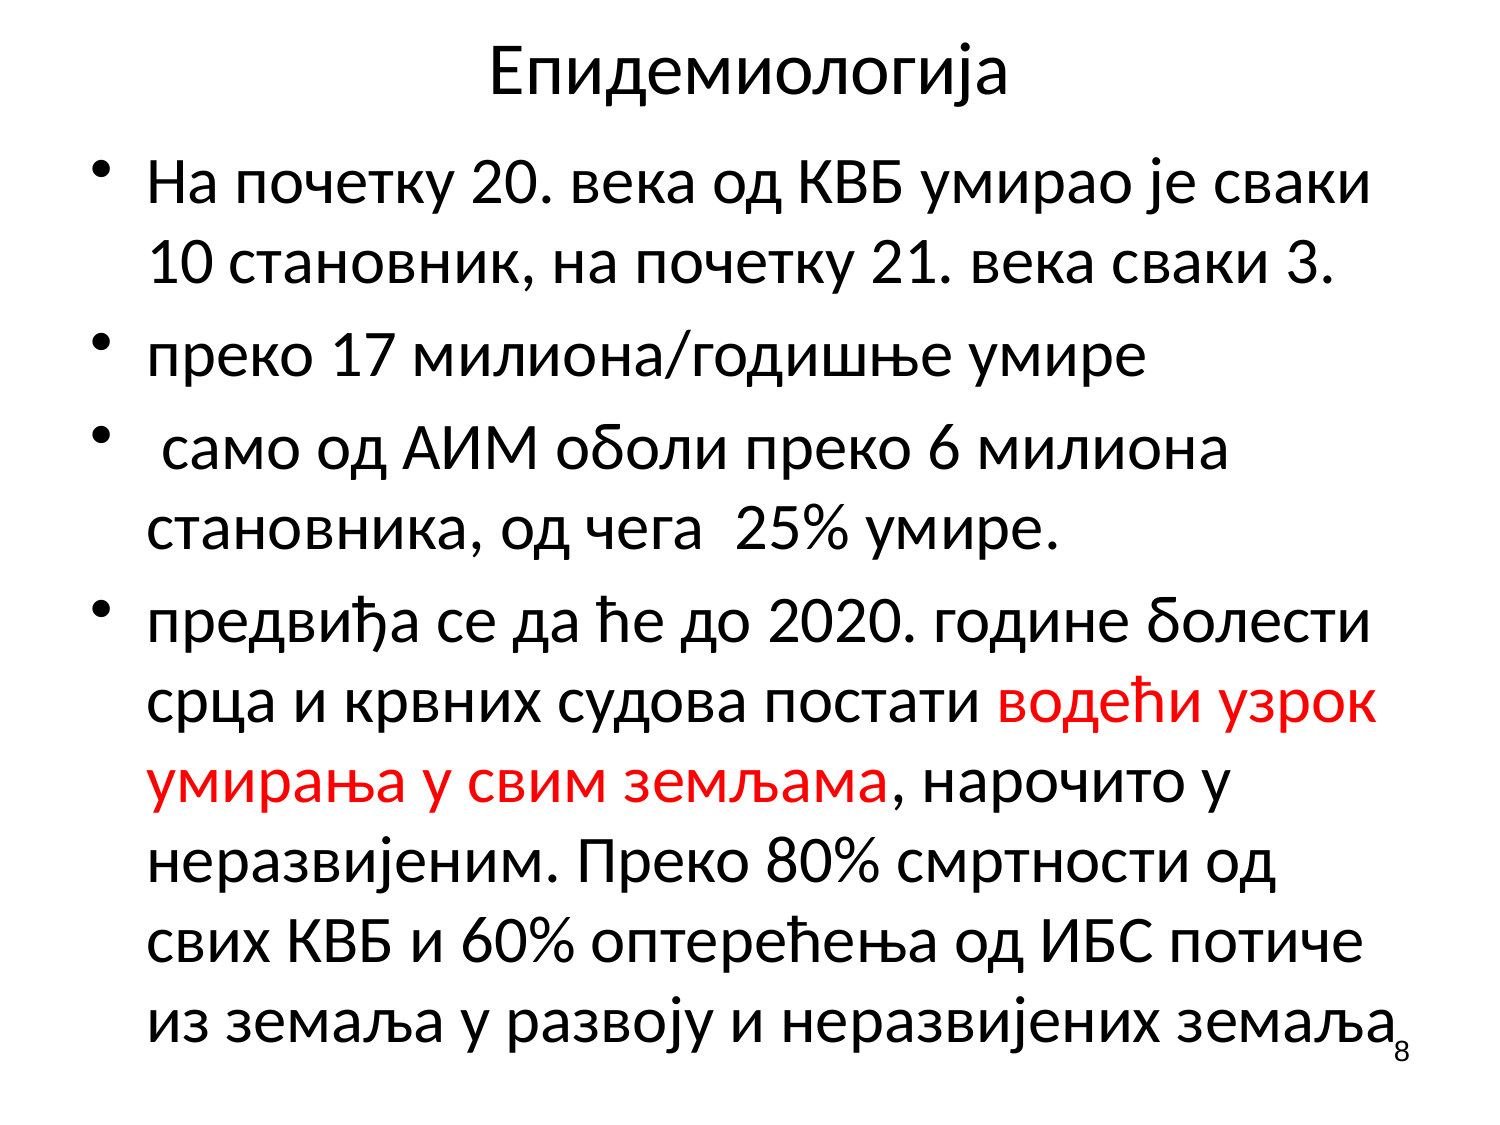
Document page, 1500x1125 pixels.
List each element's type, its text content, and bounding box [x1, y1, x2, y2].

list На почетку 20. века од КВБ умирао је сваки 10 становник, на почетку 21. века сваки 3. преко 17 милиона/годишње умире само од АИМ оболи преко 6 милиона становника, од чега 25% умире. предвиђа се да ће до 2020. године болести срца и крвних судова постати водећи узрок умирања у свим земљама, нарочито у неразвијеним. Преко 80% смртности од свих КВБ и 60% оптерећења од ИБС потиче из земаља у развоју и неразвијених земаља [75, 128, 1425, 1005]
slide_number 8 [1074, 1024, 1425, 1103]
title Eпидемиологија [41, 45, 1459, 118]
